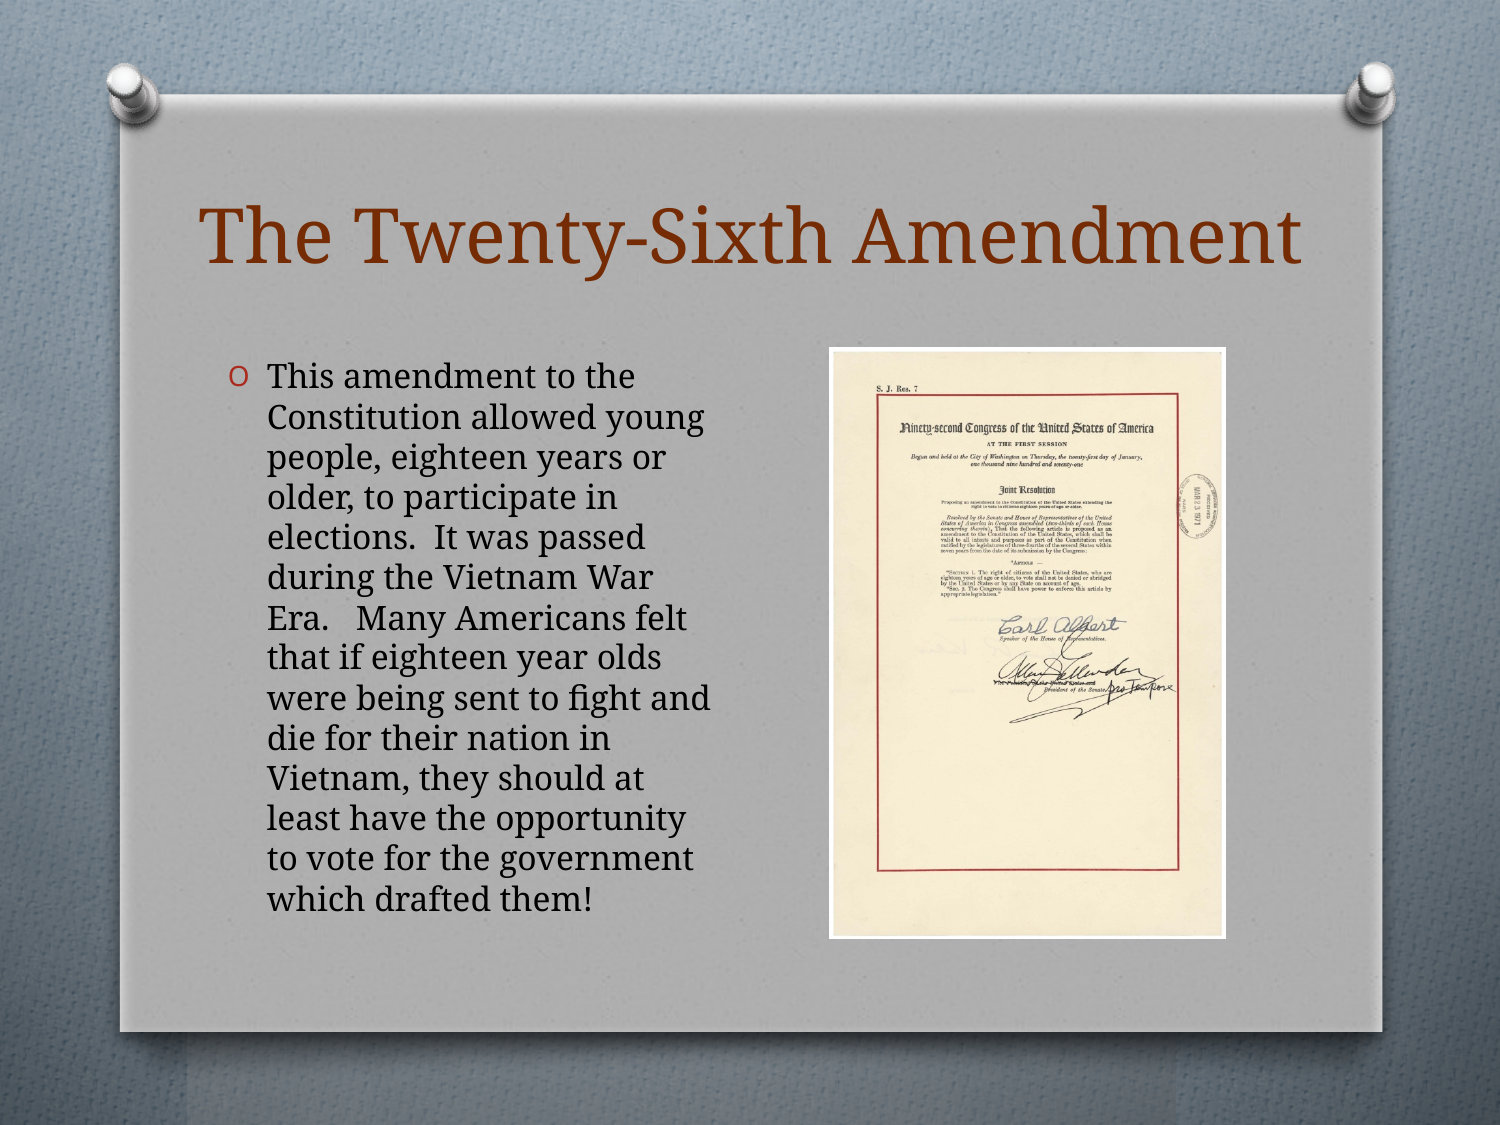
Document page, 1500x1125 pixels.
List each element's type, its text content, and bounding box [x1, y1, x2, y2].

picture [75, 29, 198, 153]
title The Twenty-Sixth Amendment [179, 134, 1323, 332]
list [828, 347, 1227, 940]
list This amendment to the Constitution allowed young people, eighteen years or older, to participate in elections. It was passed during the Vietnam War Era. Many Americans felt that if eighteen year olds were being sent to fight and die for their nation in Vietnam, they should at least have the opportunity to vote for the government which drafted them! [213, 348, 738, 939]
picture [1317, 35, 1439, 156]
